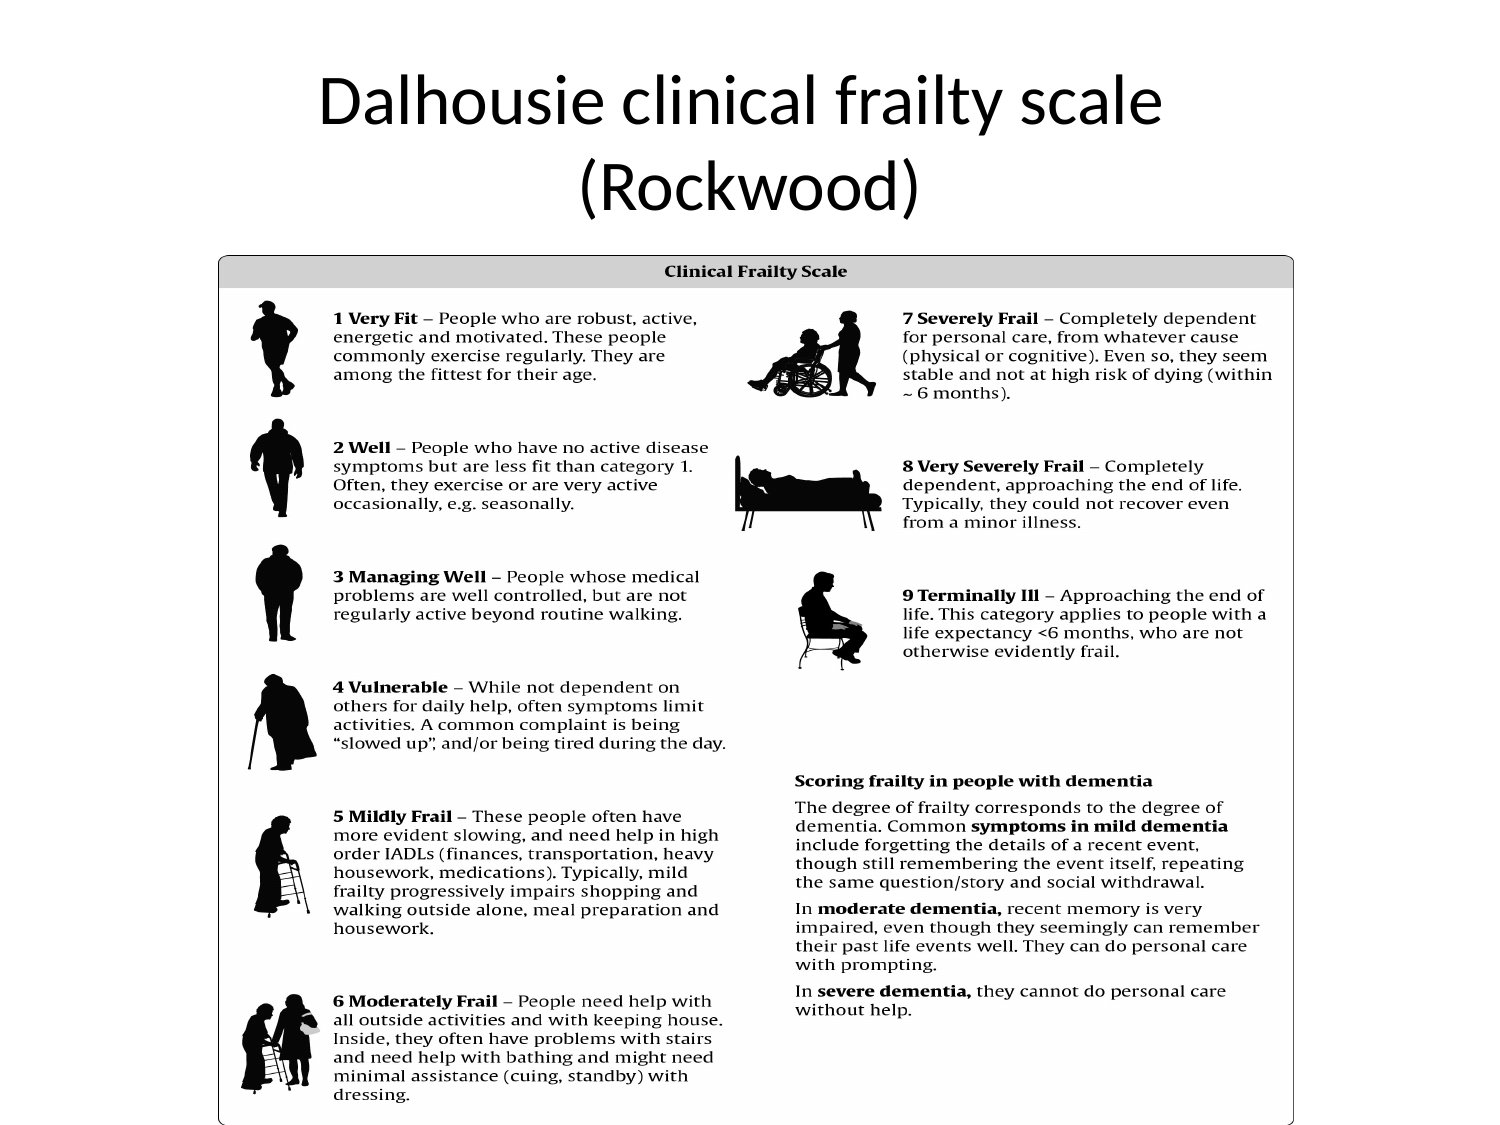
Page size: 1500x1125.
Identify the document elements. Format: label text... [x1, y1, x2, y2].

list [218, 255, 1294, 1125]
title Dalhousie clinical frailty scale (Rockwood) [75, 45, 1425, 233]
